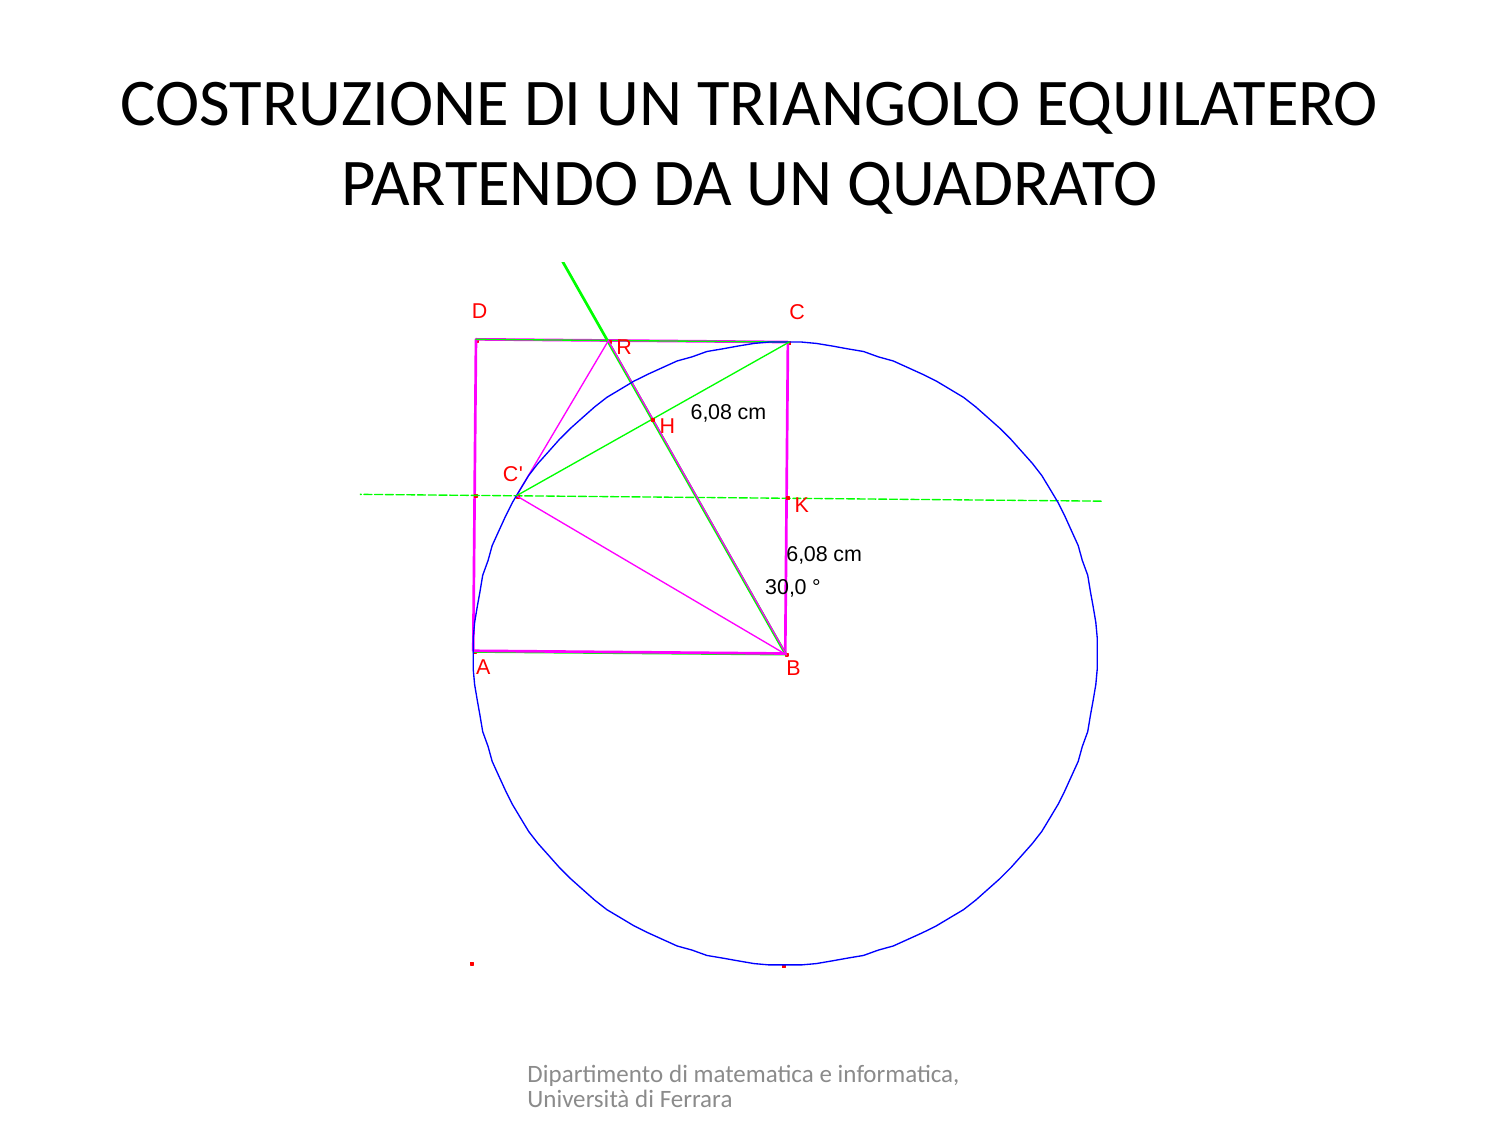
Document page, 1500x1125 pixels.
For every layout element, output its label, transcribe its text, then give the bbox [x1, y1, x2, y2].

title COSTRUZIONE DI UN TRIANGOLO EQUILATERO PARTENDO DA UN QUADRATO [75, 45, 1425, 233]
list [359, 262, 1141, 1006]
footer Dipartimento di matematica e informatica, Università di Ferrara [512, 1042, 988, 1103]
